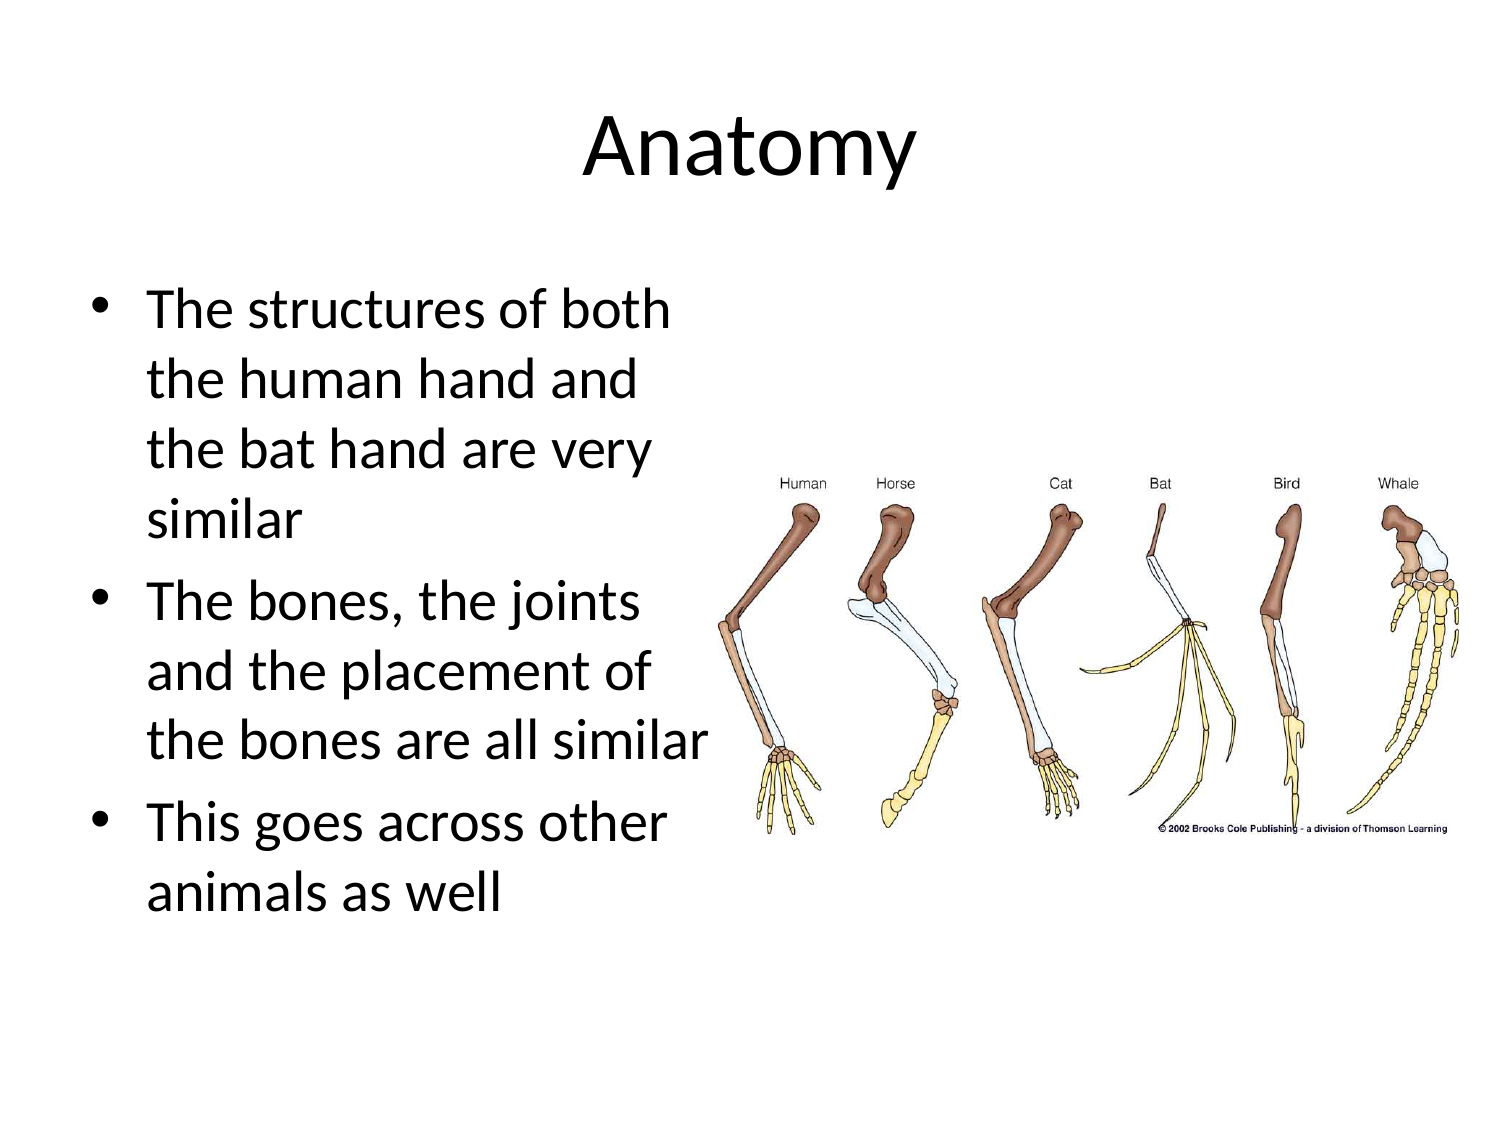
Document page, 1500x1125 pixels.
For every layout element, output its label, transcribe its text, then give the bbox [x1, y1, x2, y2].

title Anatomy [75, 45, 1425, 233]
list The structures of both the human hand and the bat hand are very similar The bones, the joints and the placement of the bones are all similar This goes across other animals as well [75, 262, 738, 1005]
picture [718, 474, 1459, 835]
